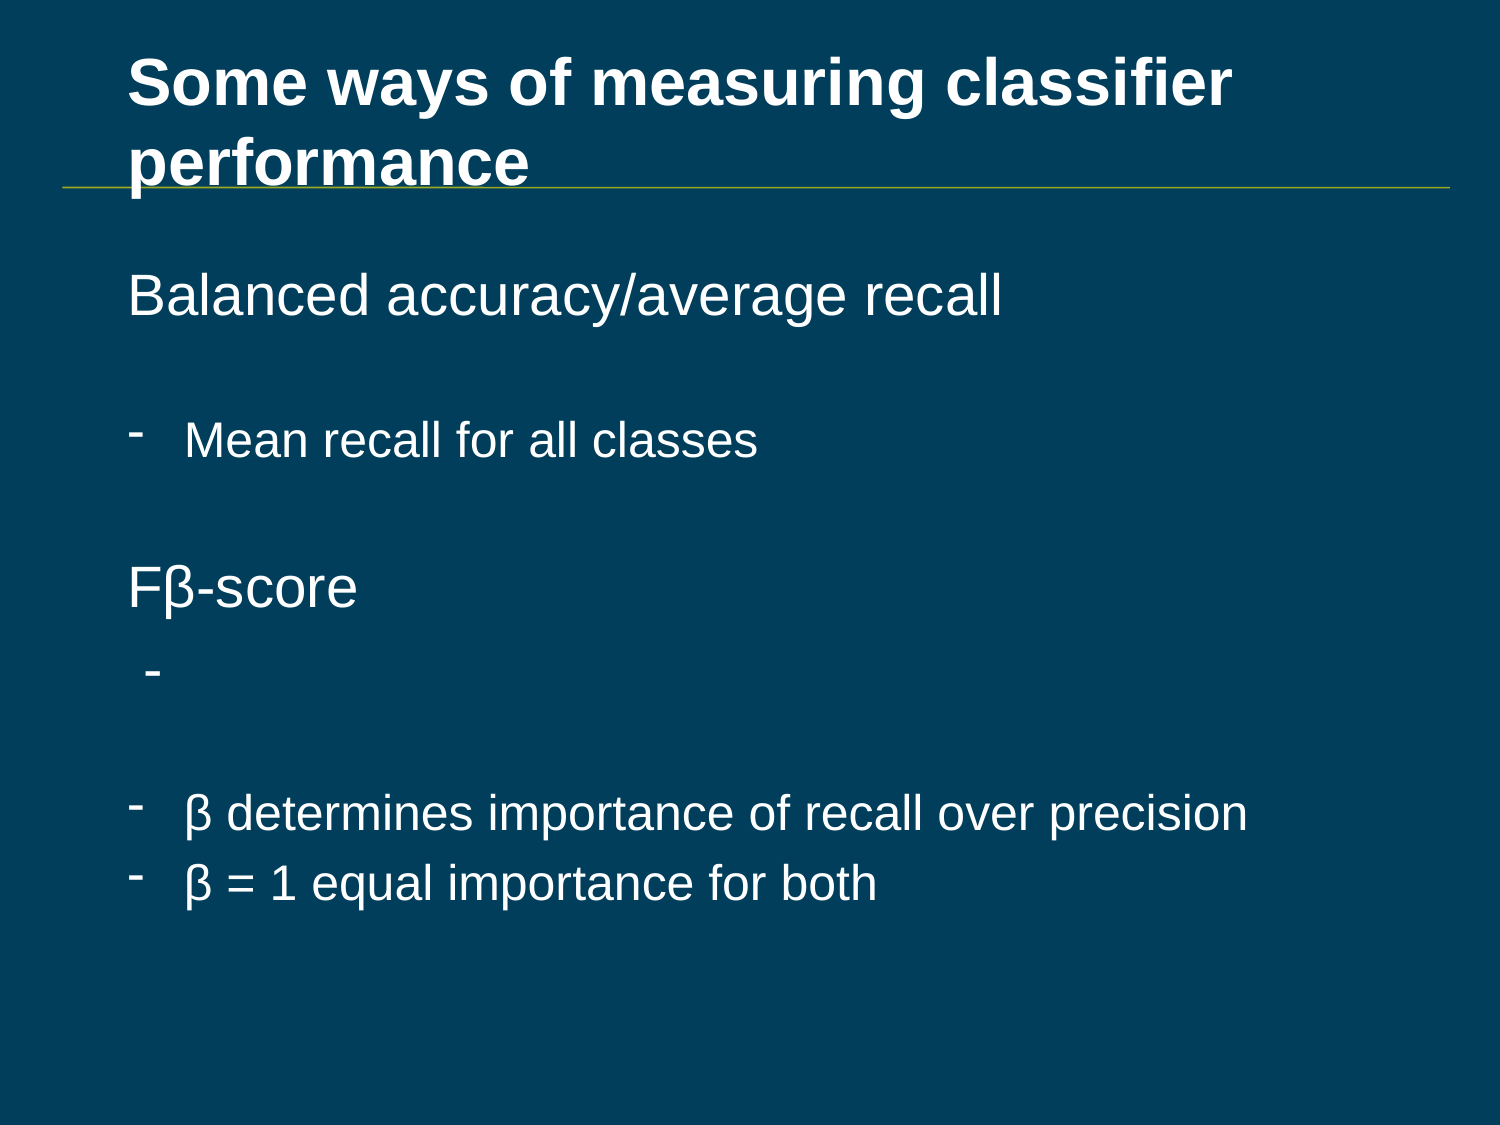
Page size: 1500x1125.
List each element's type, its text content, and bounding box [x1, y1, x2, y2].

title Some ways of measuring classifier performance [112, 24, 1388, 213]
